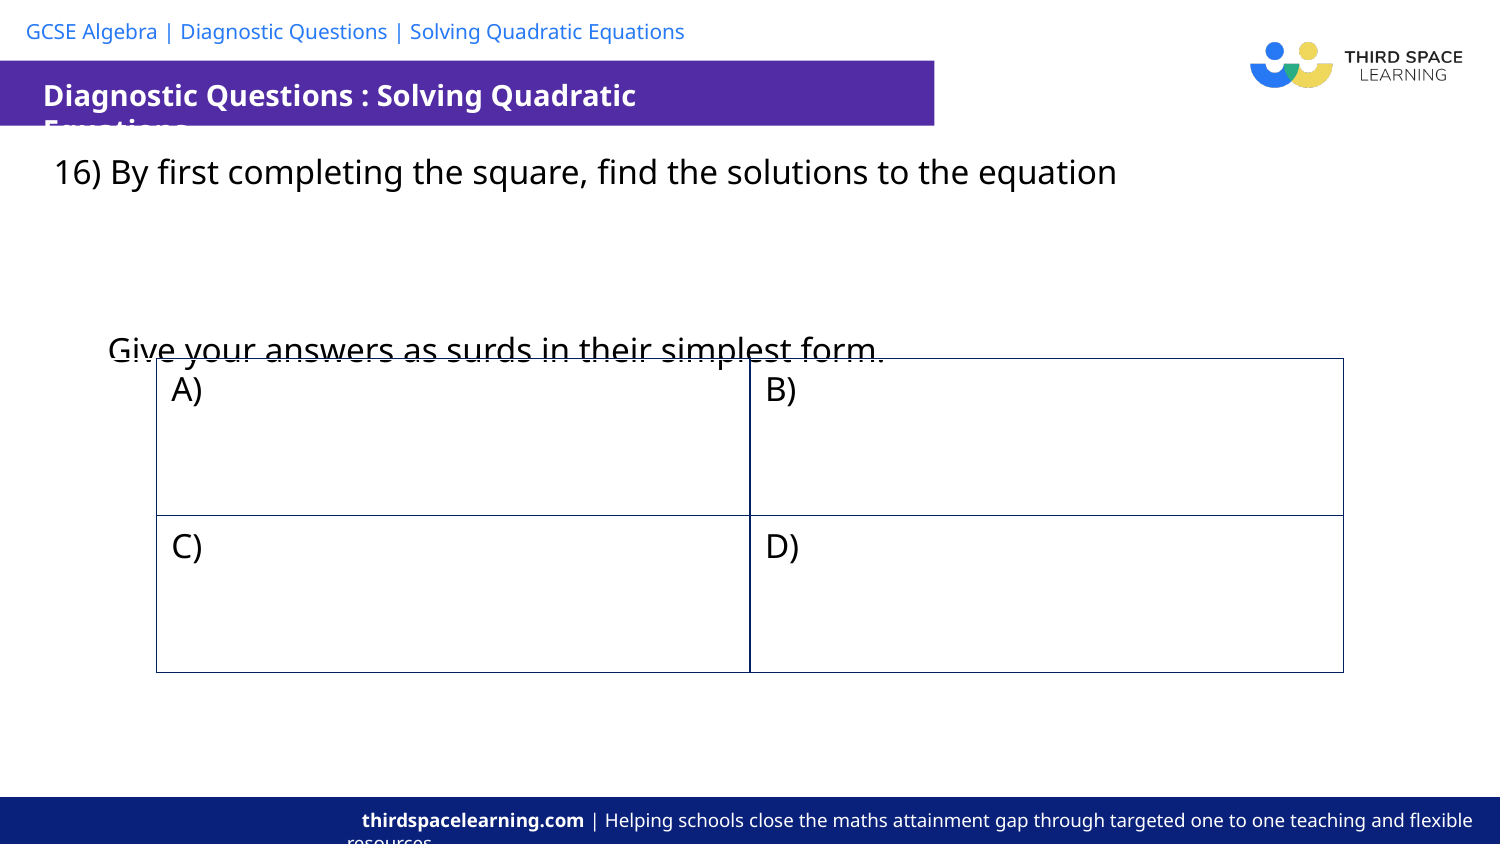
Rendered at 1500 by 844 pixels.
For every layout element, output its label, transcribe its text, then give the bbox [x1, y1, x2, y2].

picture [1250, 33, 1465, 99]
text_box Diagnostic Questions : Solving Quadratic Equations [27, 61, 778, 141]
